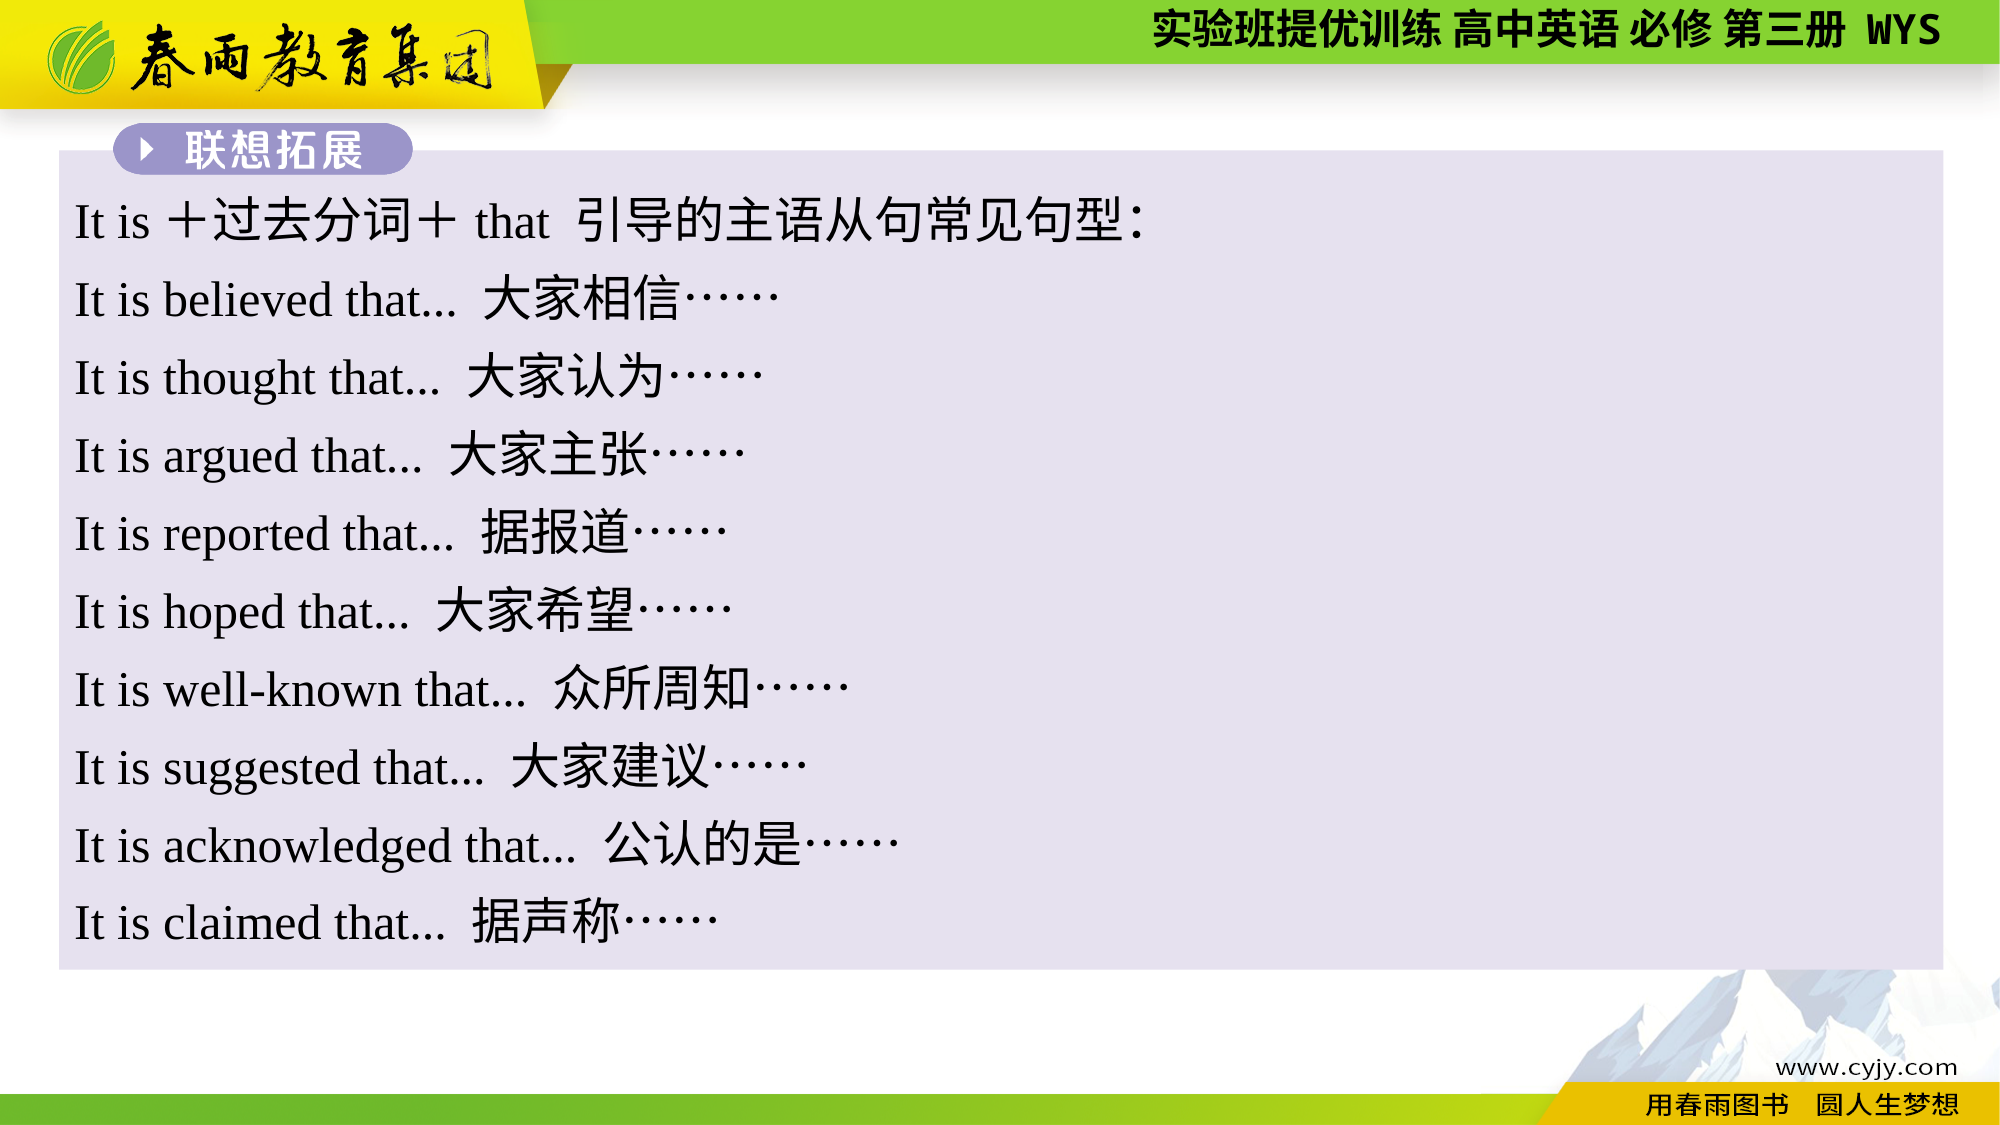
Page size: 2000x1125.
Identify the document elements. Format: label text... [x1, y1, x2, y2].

picture [0, 0, 2000, 1125]
list It is＋过去分词＋that 引导的主语从句常见句型： It is believed that... 大家相信…… It is thought that... 大家认为…… It is argued that... 大家主张…… It is reported that... 据报道…… It is hoped that... 大家希望…… It is well-known that... 众所周知…… It is suggested that... 大家建议…… It is acknowledged that... 公认的是…… It is claimed that... 据声称…… [59, 150, 1944, 970]
